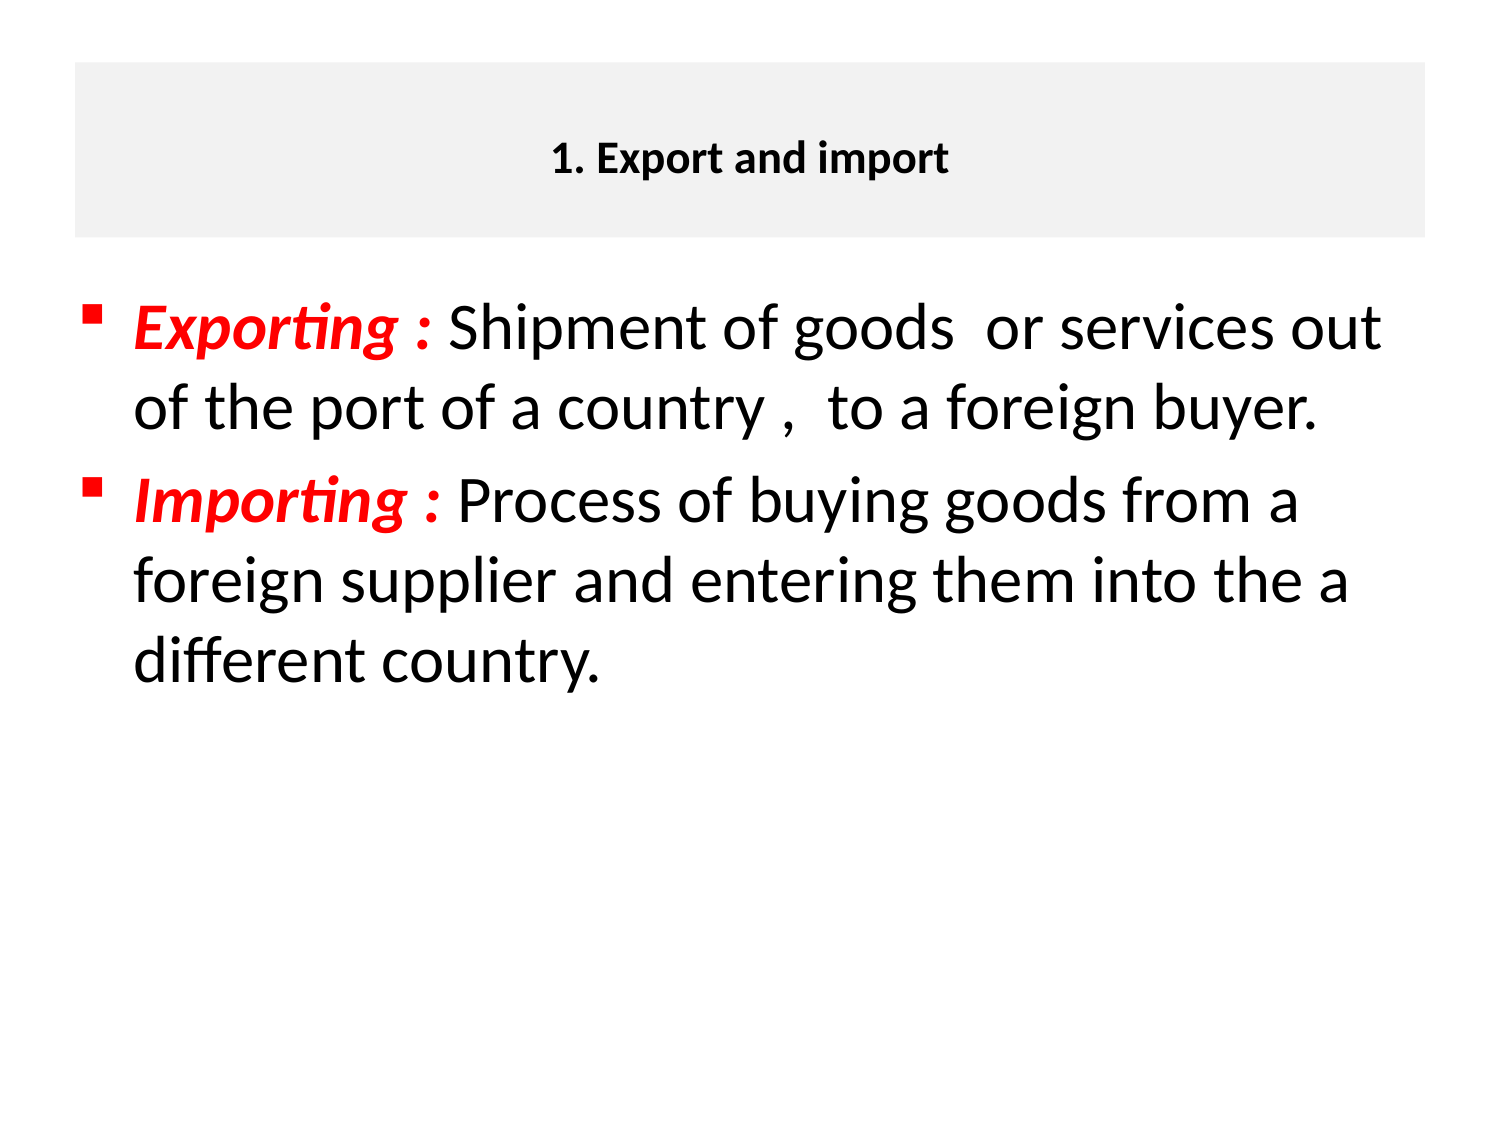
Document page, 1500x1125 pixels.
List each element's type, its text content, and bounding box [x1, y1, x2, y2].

title 1. Export and import [75, 62, 1425, 238]
list Exporting : Shipment of goods or services out of the port of a country , to a foreign buyer. Importing : Process of buying goods from a foreign supplier and entering them into the a different country. [62, 275, 1438, 1005]
